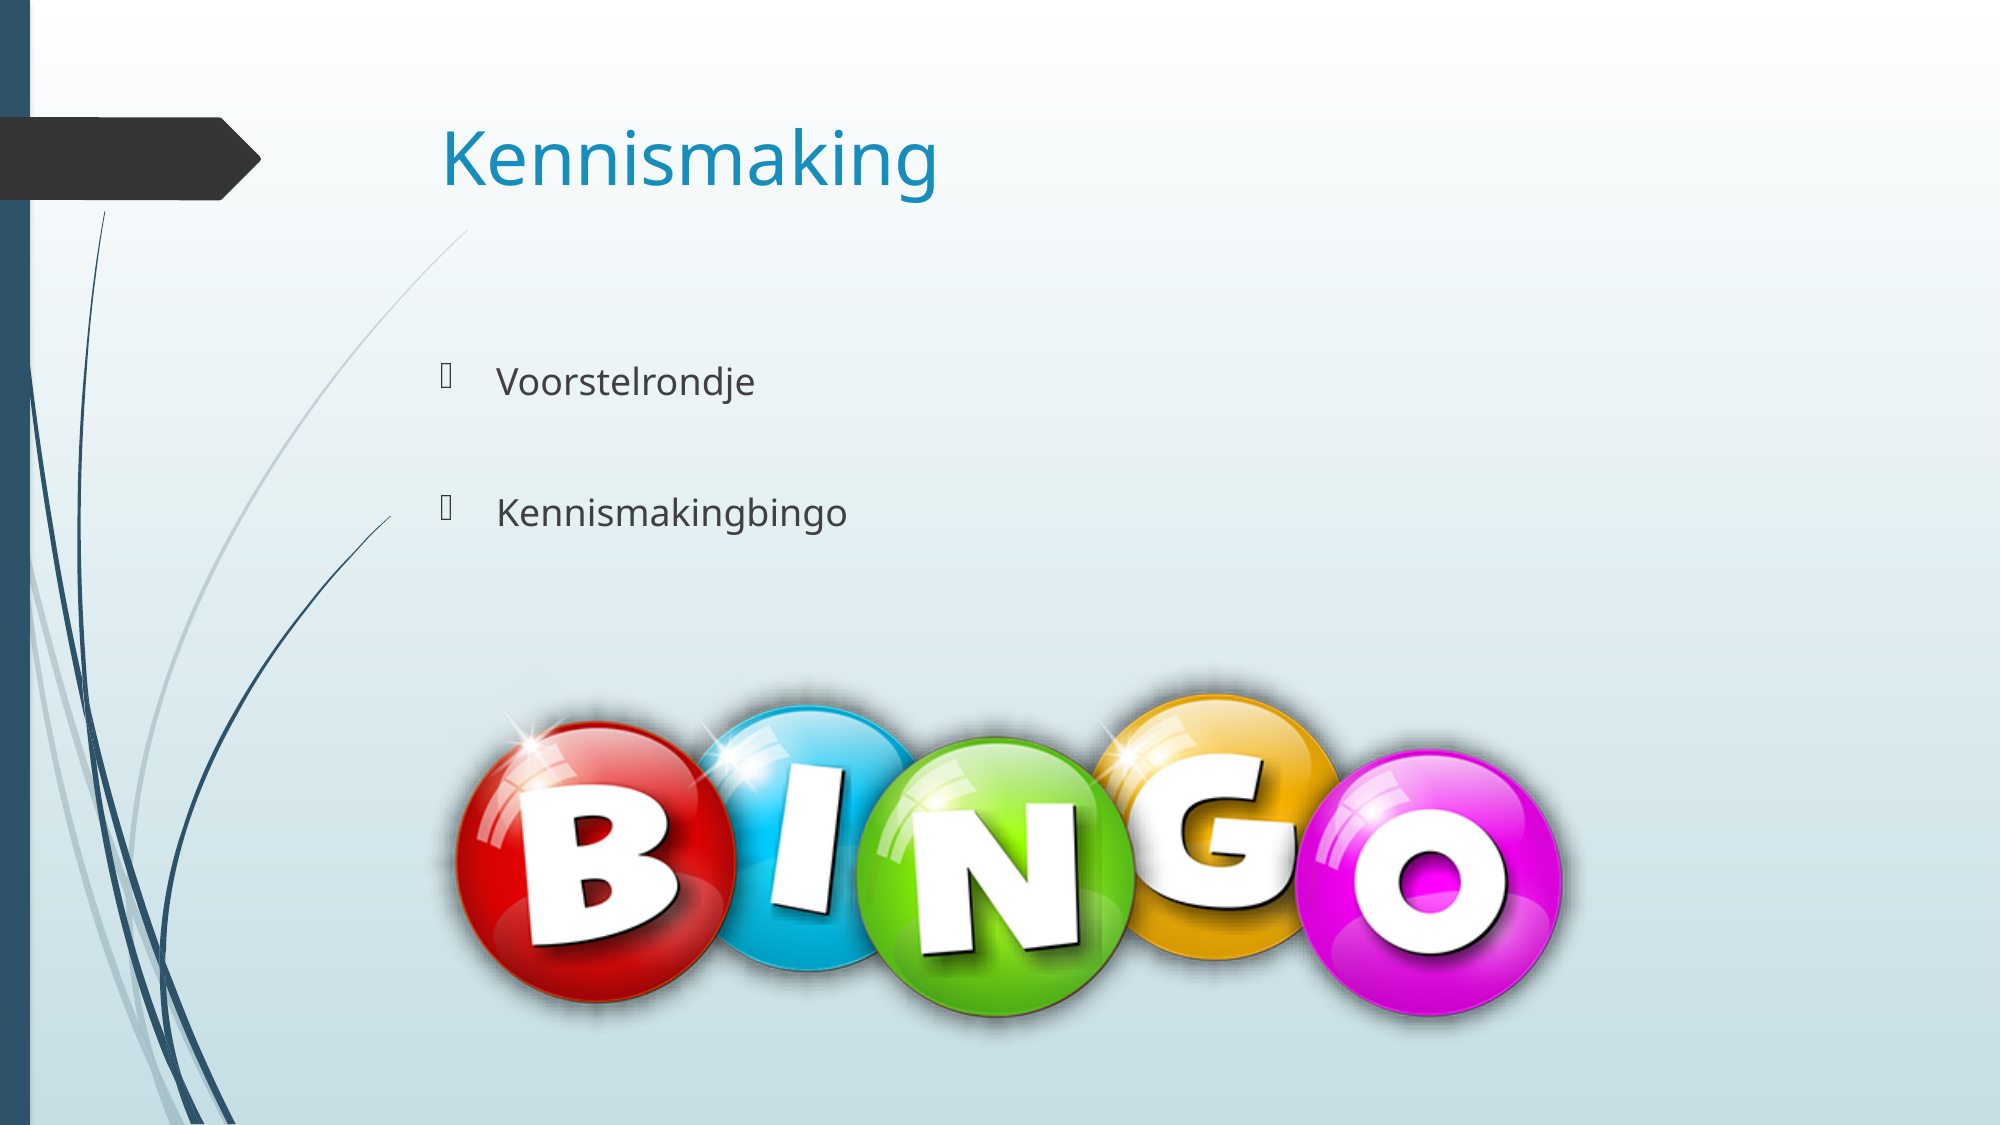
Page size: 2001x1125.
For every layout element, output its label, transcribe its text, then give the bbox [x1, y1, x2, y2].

list Voorstelrondje Kennismakingbingo [424, 350, 1888, 970]
picture [424, 659, 1591, 1051]
title Kennismaking [425, 102, 1888, 313]
